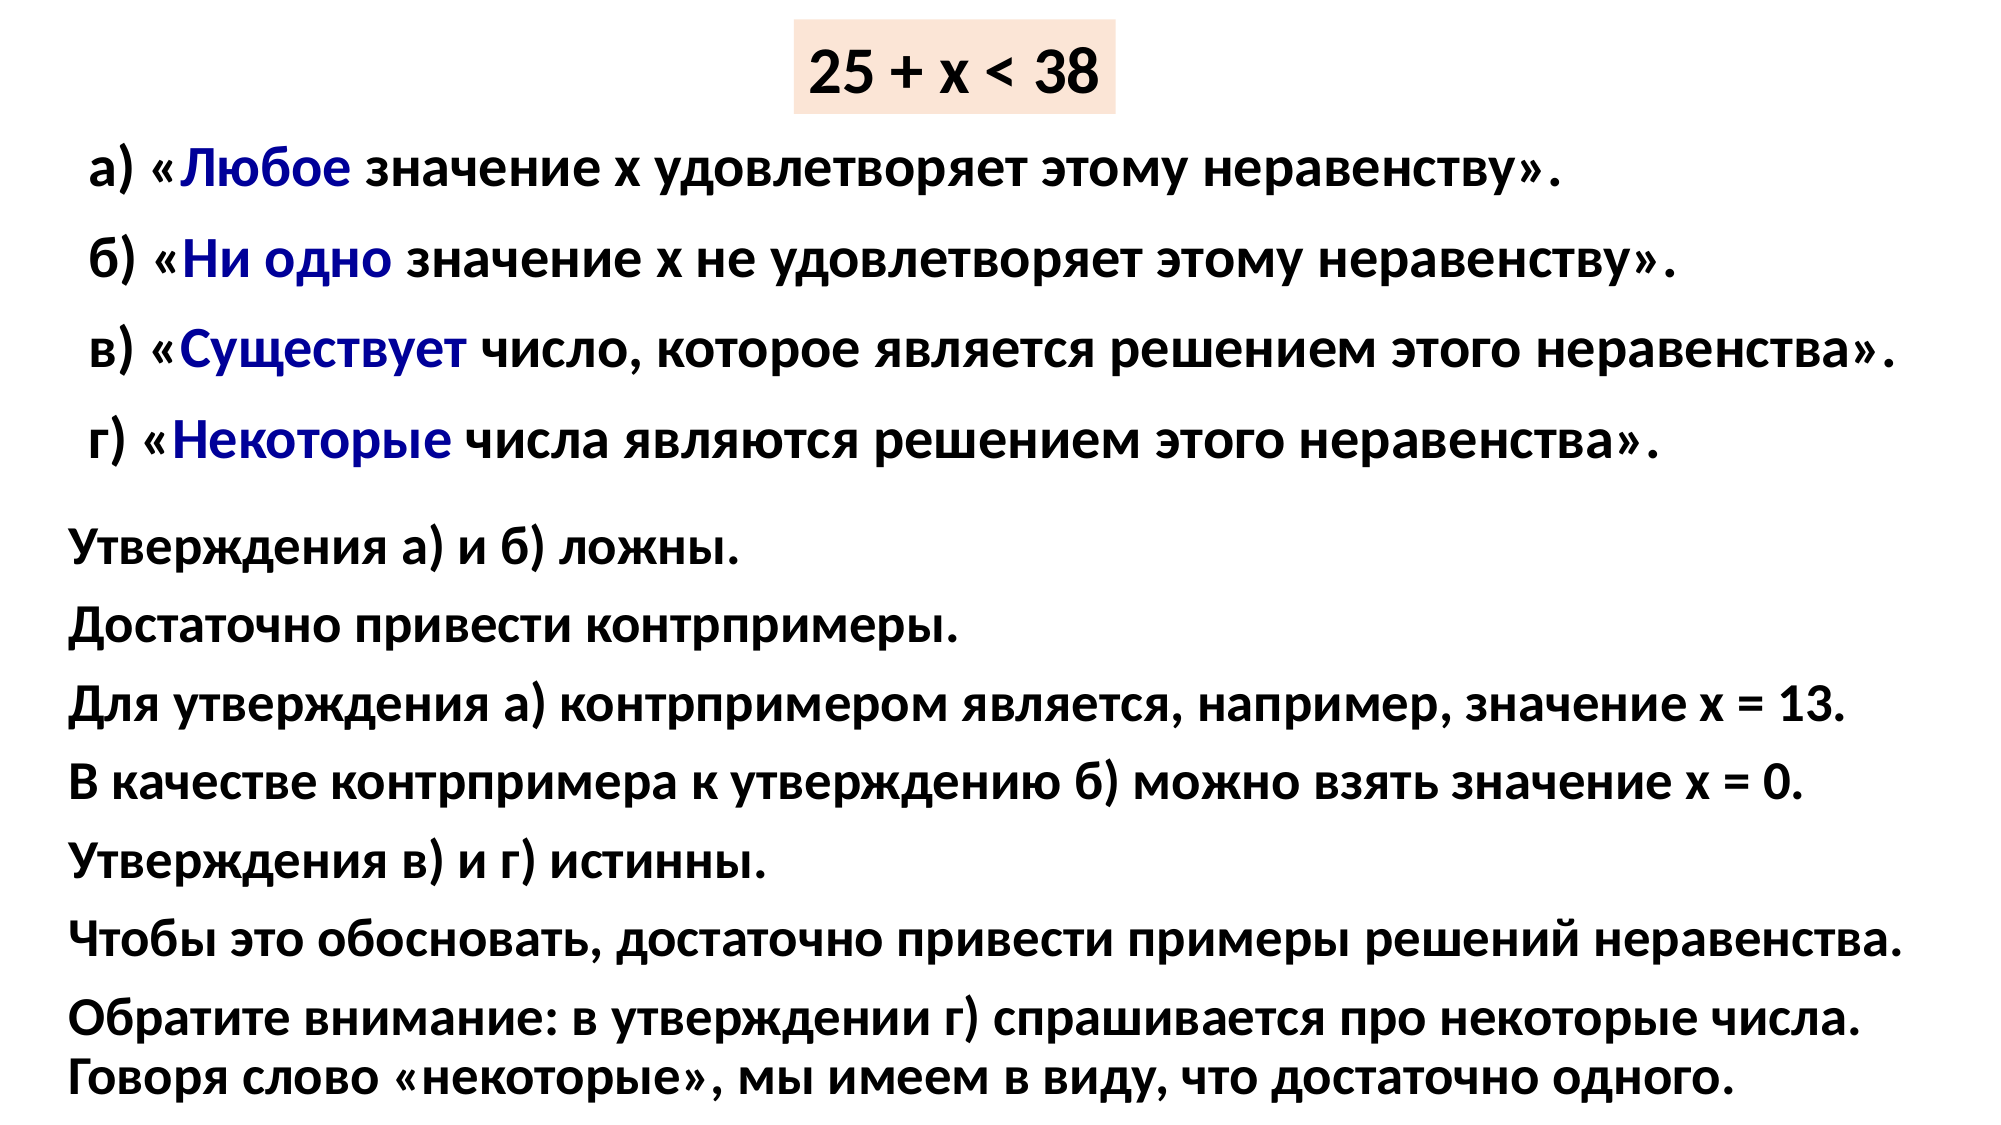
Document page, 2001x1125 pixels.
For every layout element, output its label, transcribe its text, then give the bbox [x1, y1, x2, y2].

text_box 25 + х < 38 [793, 19, 1116, 114]
text_box а) «Любое значение х удовлетворяет этому неравенству». б) «Ни одно значение х не удовлетворяет этому неравенству». в) «Существует число, которое является решением этого неравенства». г) «Некоторые числа являются решением этого неравенства». [73, 120, 1927, 478]
list Утверждения а) и б) ложны. Достаточно привести контрпримеры. Для утверждения а) контрпримером является, например, значение х = 13. В качестве контрпримера к утверждению б) можно взять значение х = 0. Утверждения в) и г) истинны. Чтобы это обосновать, достаточно привести примеры решений неравенства. Обратите внимание: в утверждении г) спрашивается про некоторые числа. Говоря слово «некоторые», мы имеем в виду, что достаточно одного. [53, 509, 1947, 1125]
